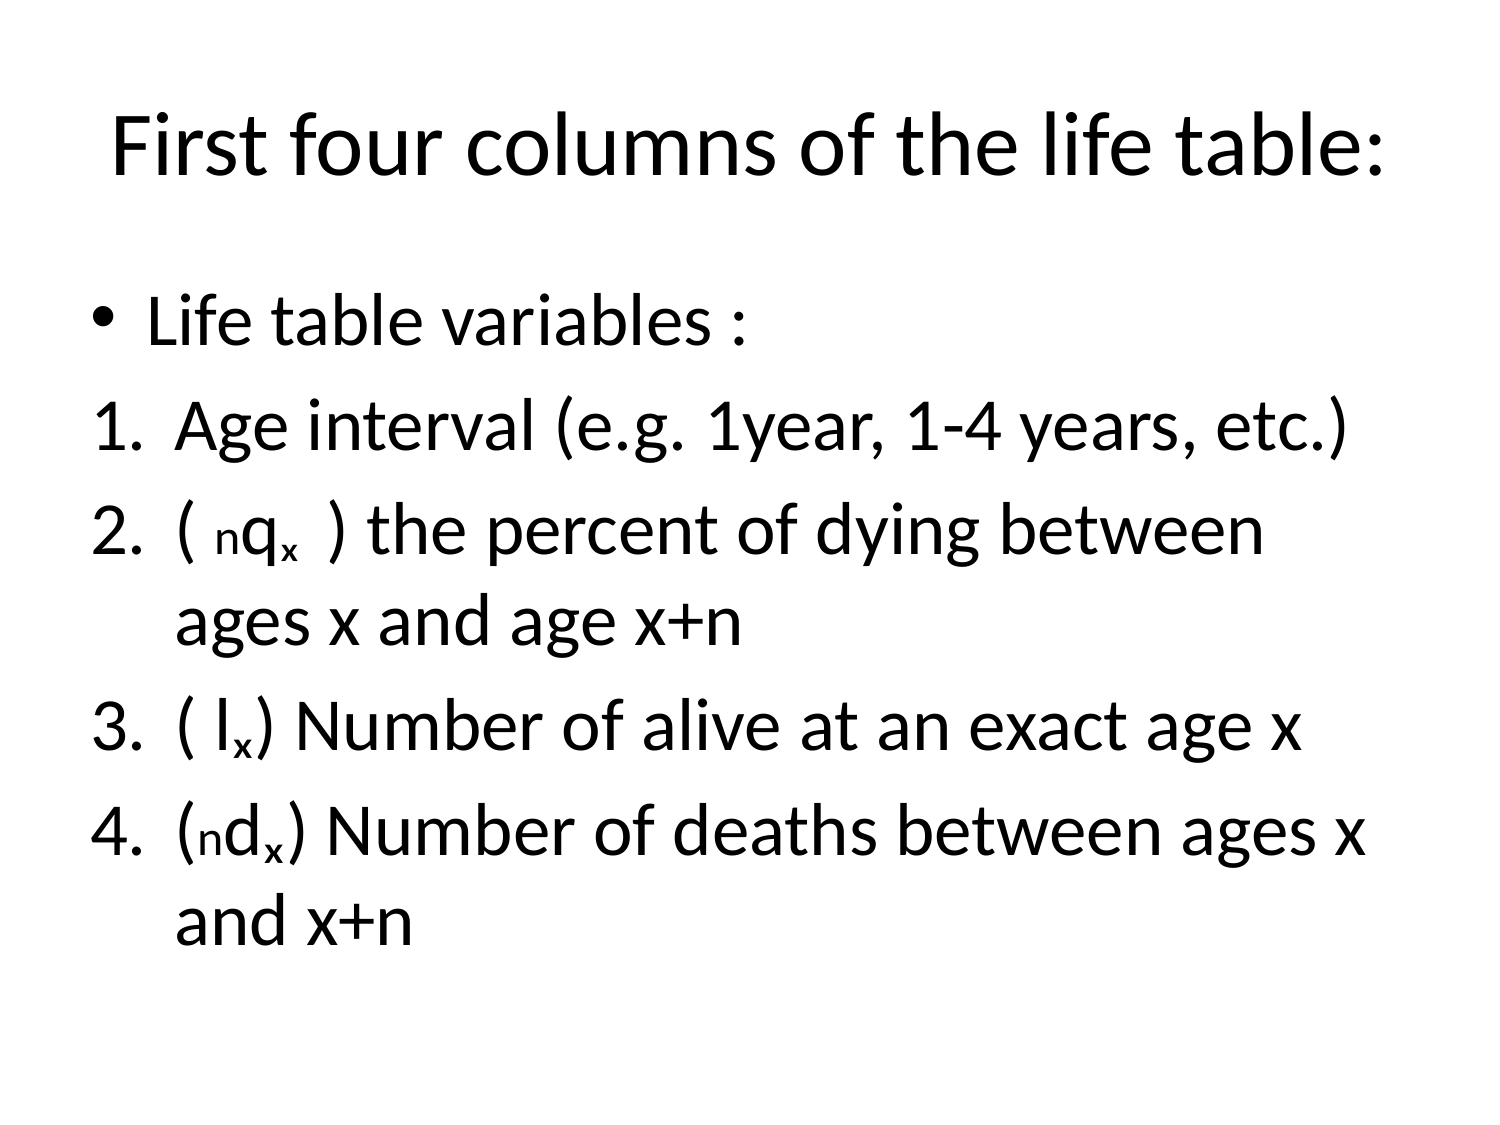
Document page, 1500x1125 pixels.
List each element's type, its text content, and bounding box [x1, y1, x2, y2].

title First four columns of the life table: [75, 45, 1425, 233]
list Life table variables : Age interval (e.g. 1year, 1-4 years, etc.) ( nqₓ ) the percent of dying between ages x and age x+n ( lₓ) Number of alive at an exact age x (ndₓ) Number of deaths between ages x and x+n [75, 262, 1425, 1005]
